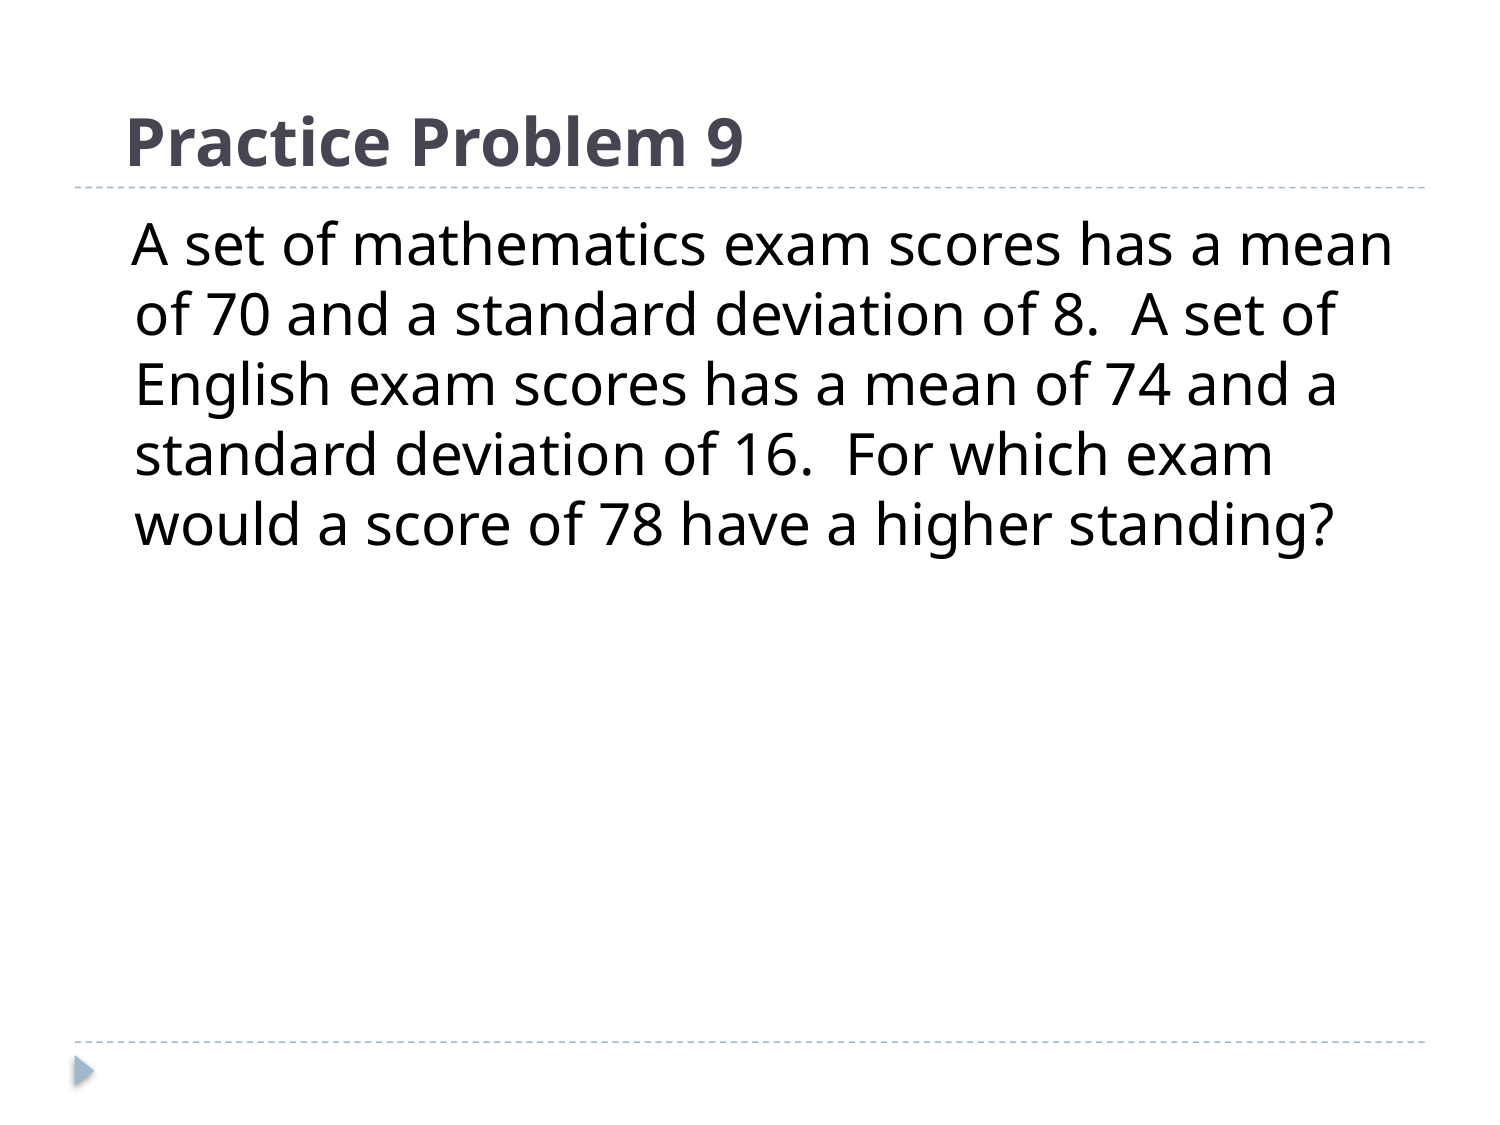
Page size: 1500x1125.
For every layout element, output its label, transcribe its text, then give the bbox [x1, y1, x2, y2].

title Practice Problem 9 [75, 24, 1425, 188]
list A set of mathematics exam scores has a mean of 70 and a standard deviation of 8. A set of English exam scores has a mean of 74 and a standard deviation of 16. For which exam would a score of 78 have a higher standing? [75, 200, 1425, 1010]
